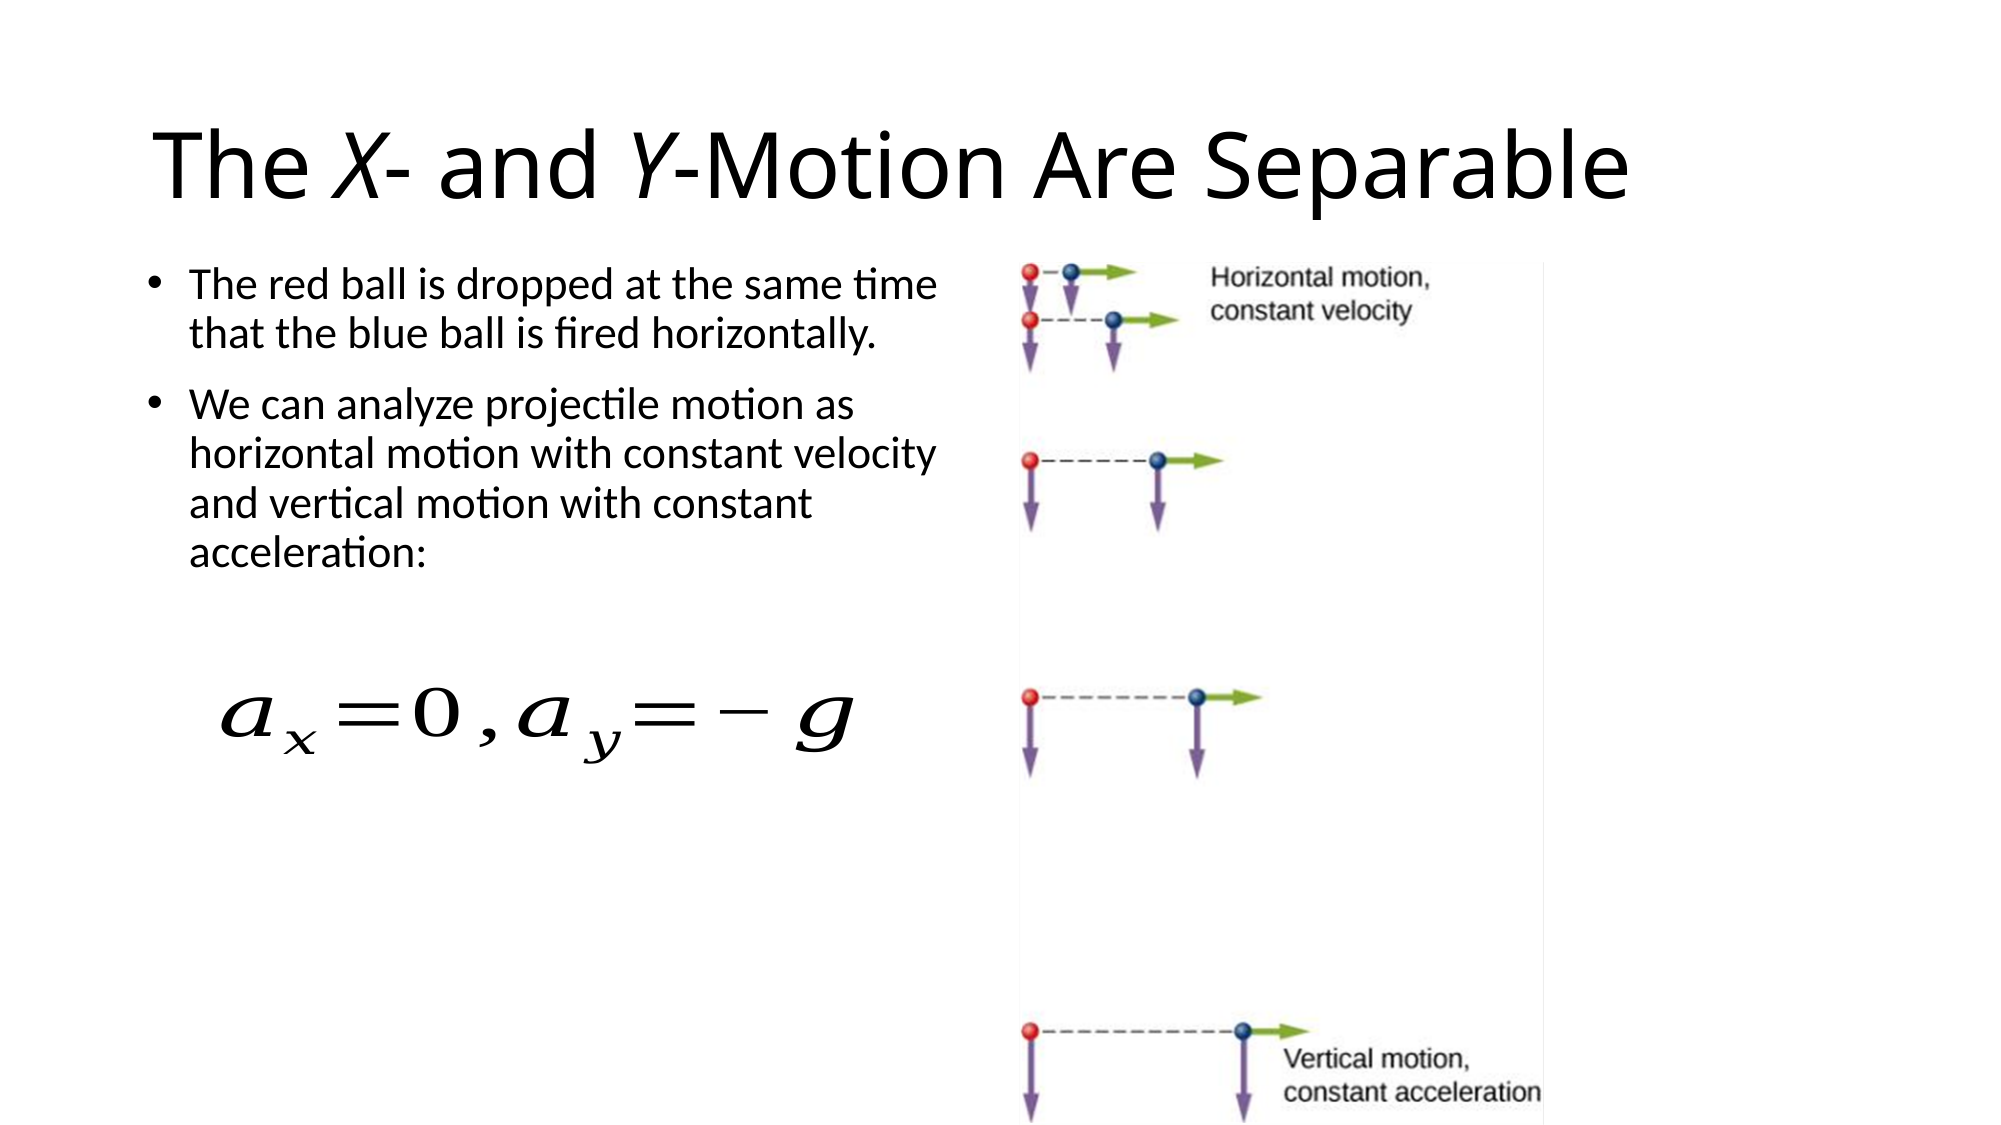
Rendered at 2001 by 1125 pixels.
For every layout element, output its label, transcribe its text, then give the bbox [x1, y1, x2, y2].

picture [950, 262, 1612, 1125]
list The red ball is dropped at the same time that the blue ball is fired horizontally. We can analyze projectile motion as horizontal motion with constant velocity and vertical motion with constant acceleration: [131, 252, 970, 764]
title The X- and Y-Motion Are Separable [137, 59, 1863, 278]
